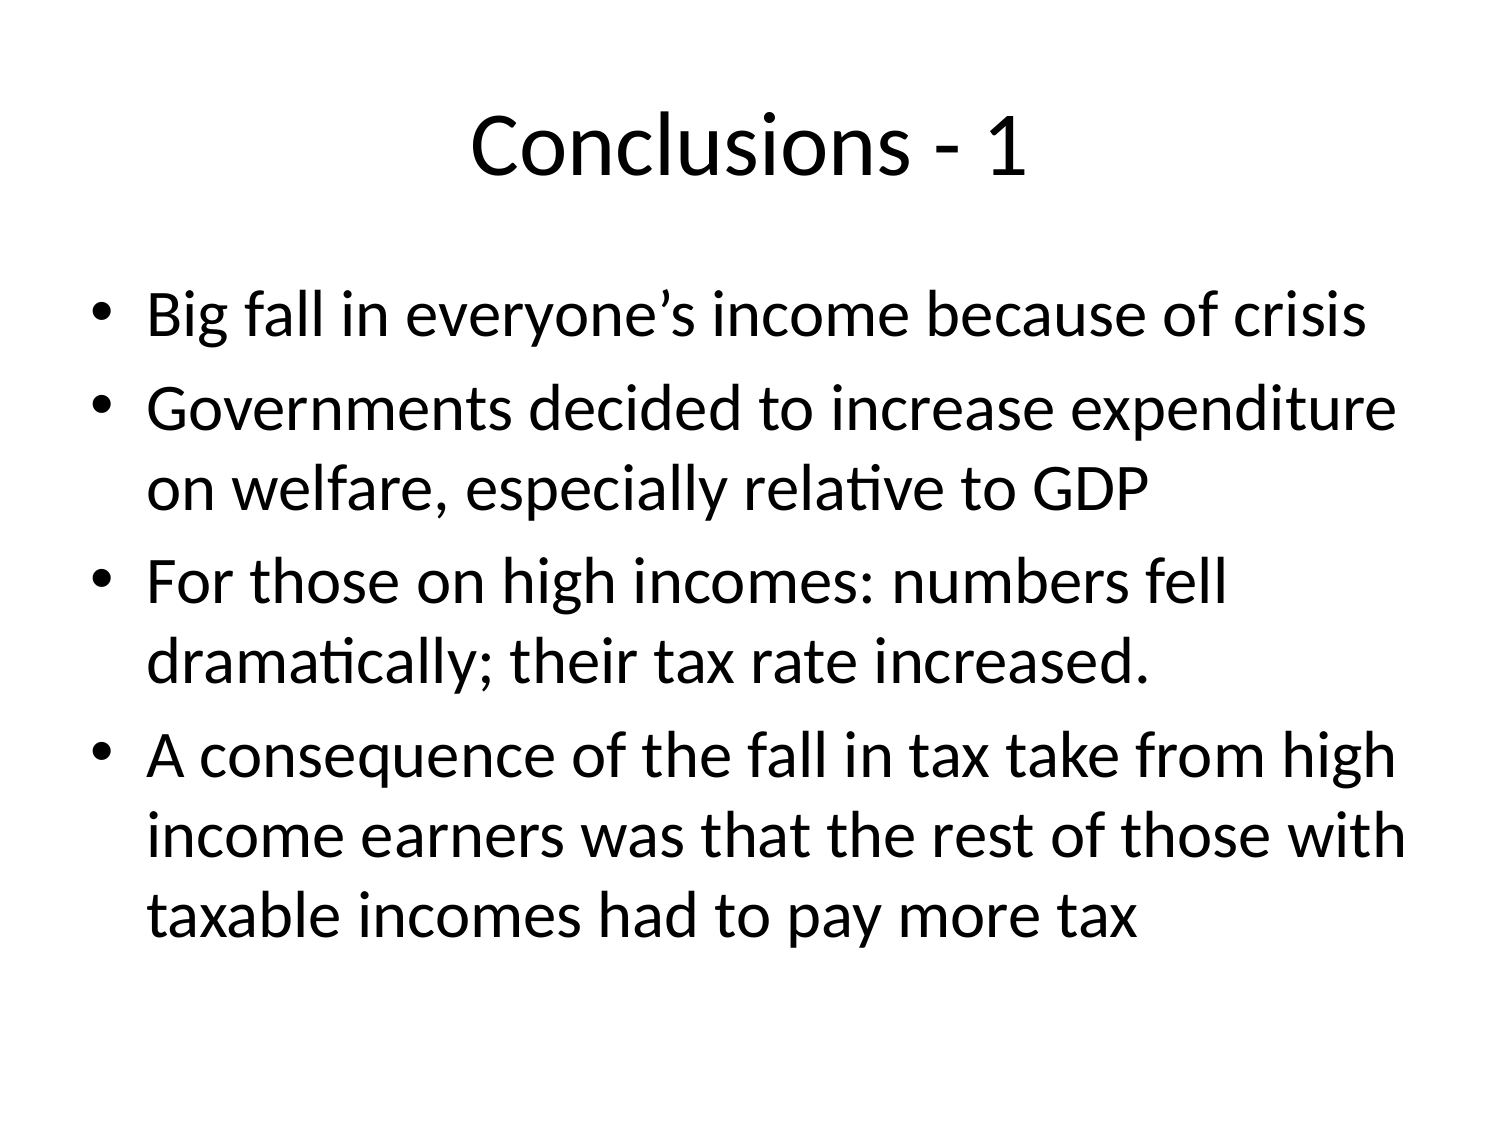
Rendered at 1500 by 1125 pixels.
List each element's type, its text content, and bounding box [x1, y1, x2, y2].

list Big fall in everyone’s income because of crisis Governments decided to increase expenditure on welfare, especially relative to GDP For those on high incomes: numbers fell dramatically; their tax rate increased. A consequence of the fall in tax take from high income earners was that the rest of those with taxable incomes had to pay more tax [75, 262, 1425, 1005]
title Conclusions - 1 [75, 45, 1425, 233]
